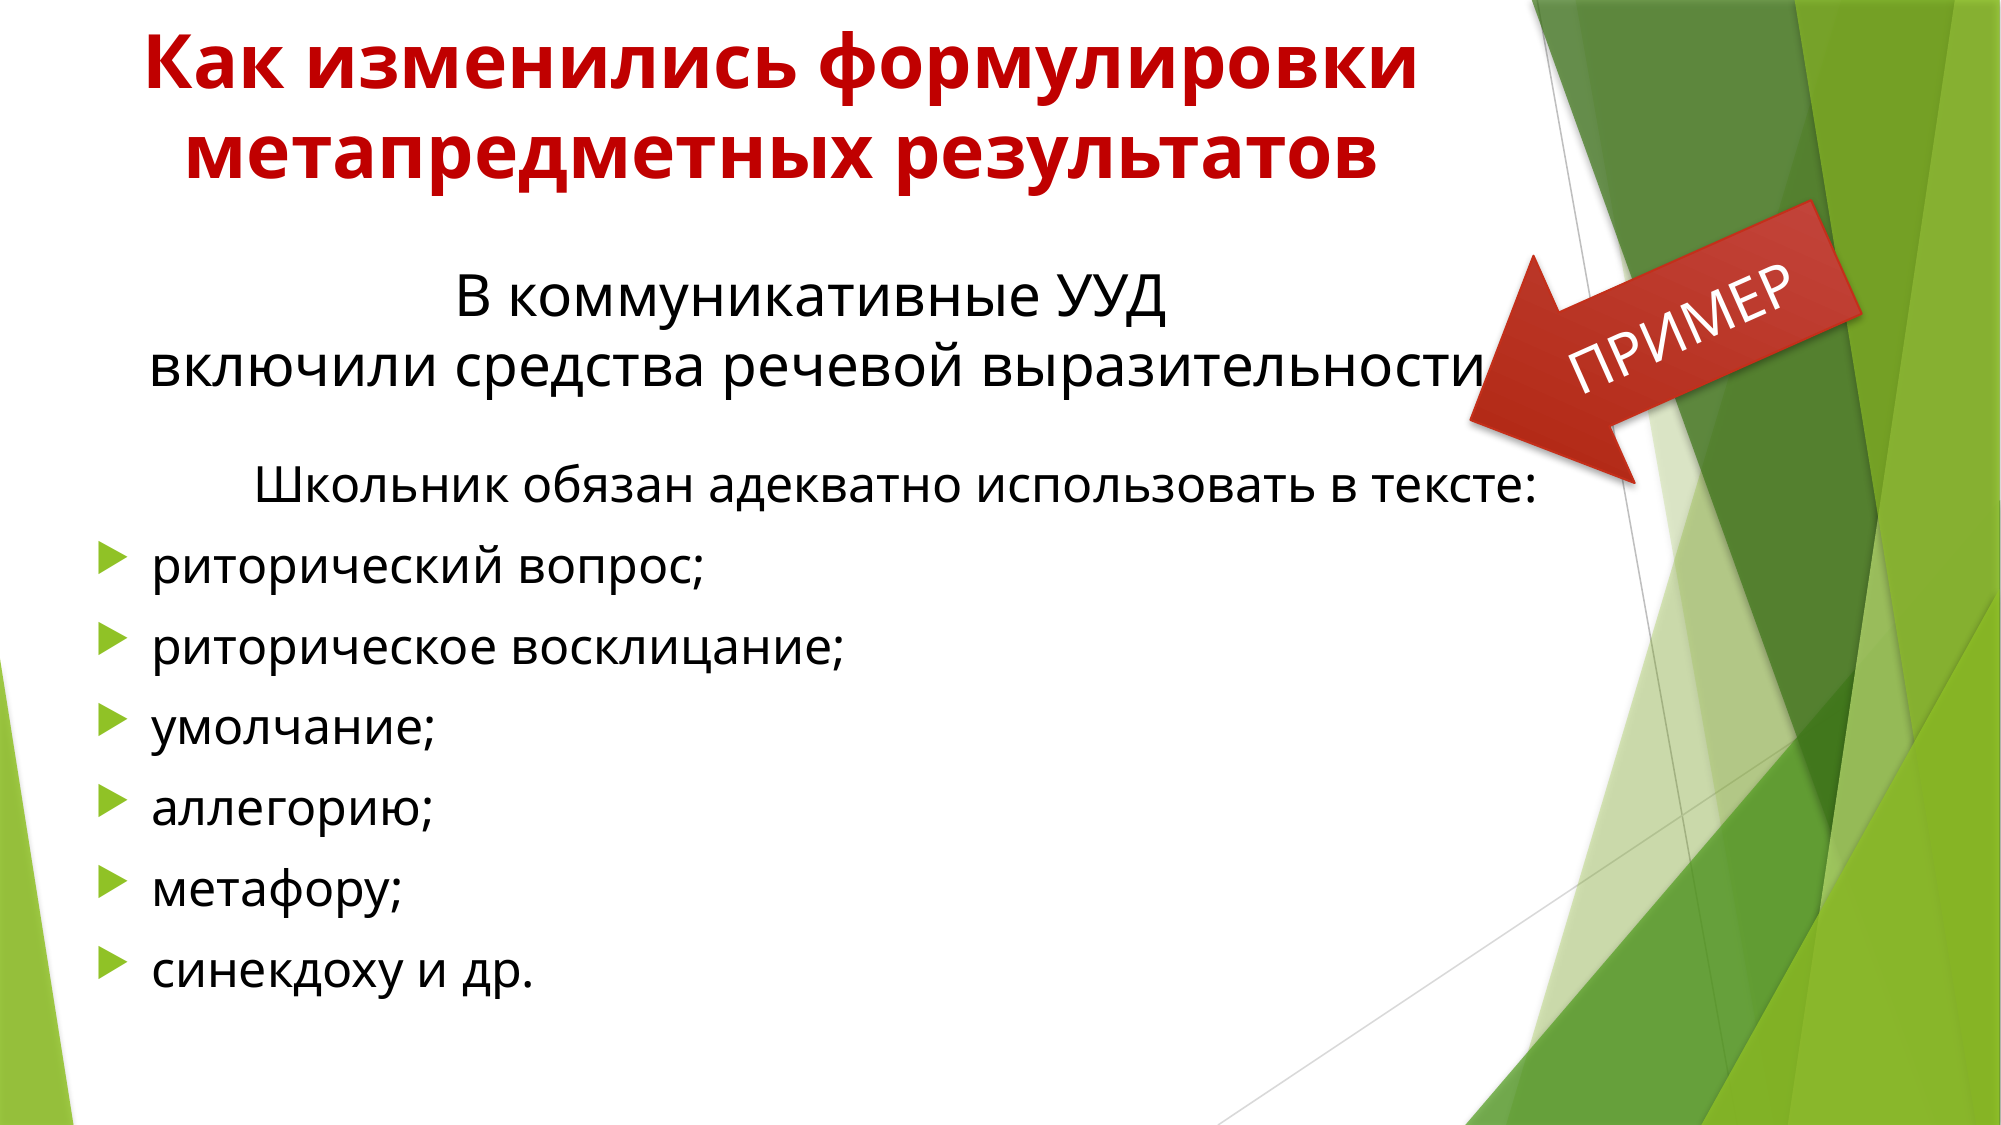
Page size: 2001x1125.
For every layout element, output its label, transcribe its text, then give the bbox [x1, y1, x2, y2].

text_box В коммуникативные УУД включили средства речевой выразительности [44, 249, 1592, 420]
text_box Школьник обязан адекватно использовать в тексте: риторический вопрос; риторическое восклицание; умолчание; аллегорию; метафору; синекдоху и др. [78, 443, 1713, 1125]
text_box ПРИМЕР [1469, 199, 1863, 443]
title Как изменились формулировки метапредметных результатов [28, 6, 1537, 252]
